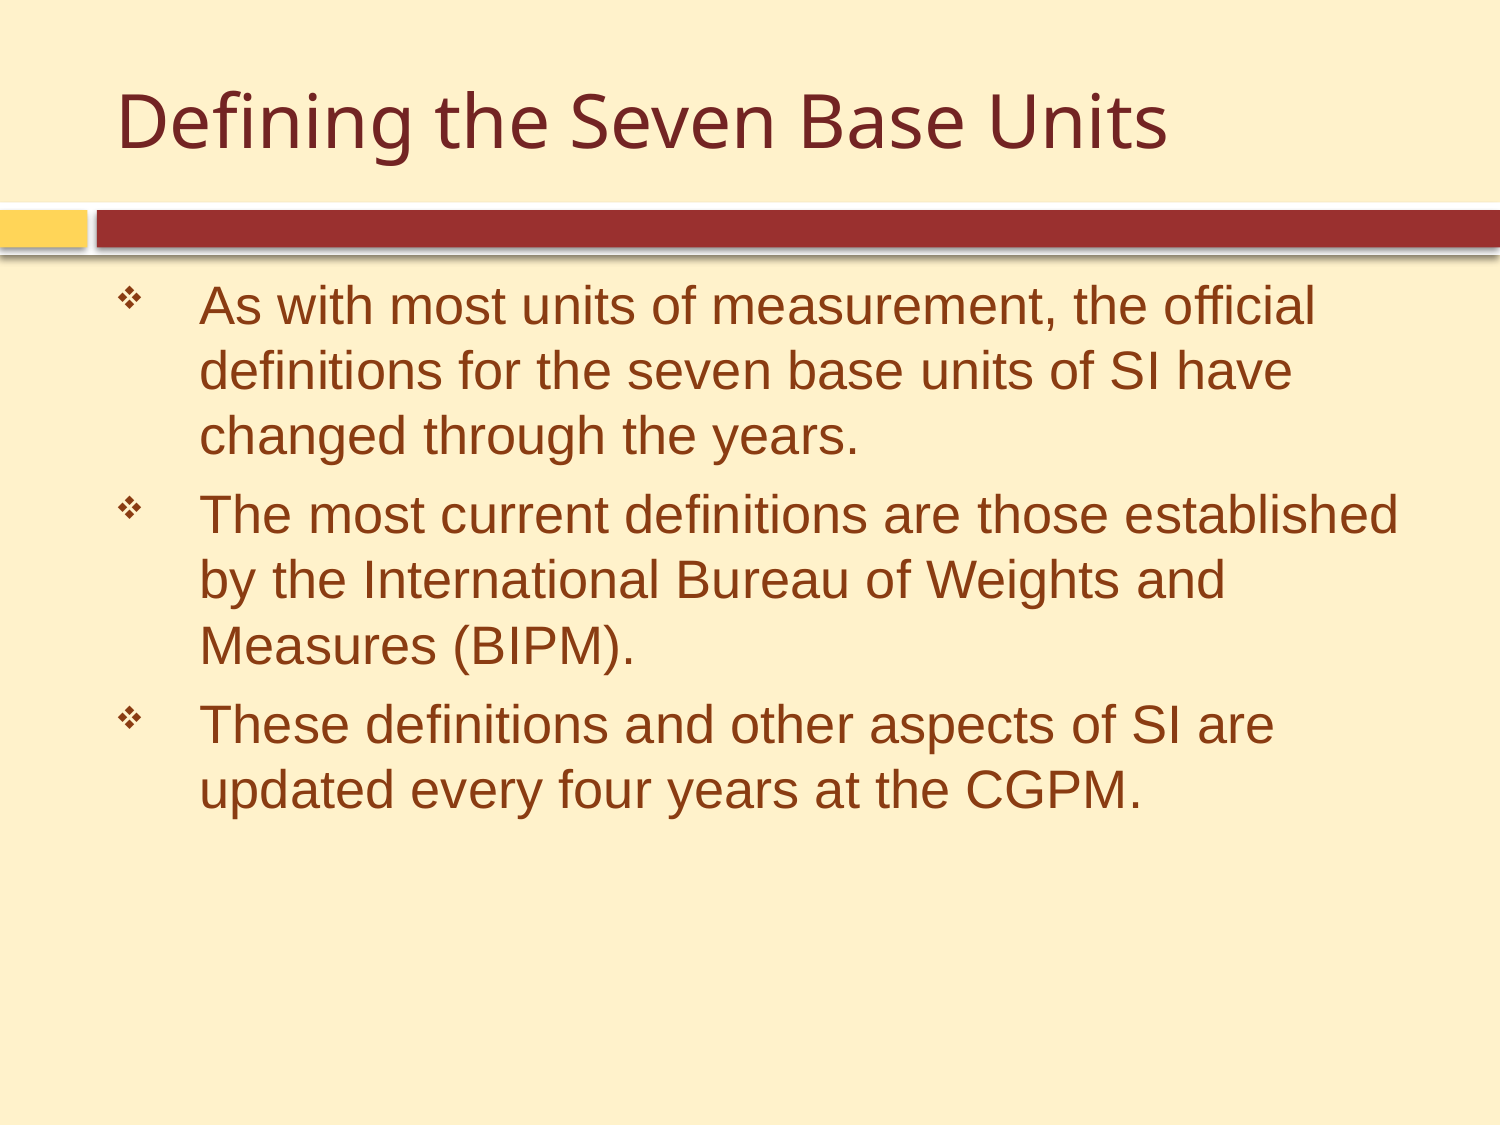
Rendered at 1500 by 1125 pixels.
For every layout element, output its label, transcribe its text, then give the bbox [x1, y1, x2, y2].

title Defining the Seven Base Units [100, 37, 1438, 200]
list As with most units of measurement, the official definitions for the seven base units of SI have changed through the years. The most current definitions are those established by the International Bureau of Weights and Measures (BIPM). These definitions and other aspects of SI are updated every four years at the CGPM. [100, 262, 1438, 1000]
